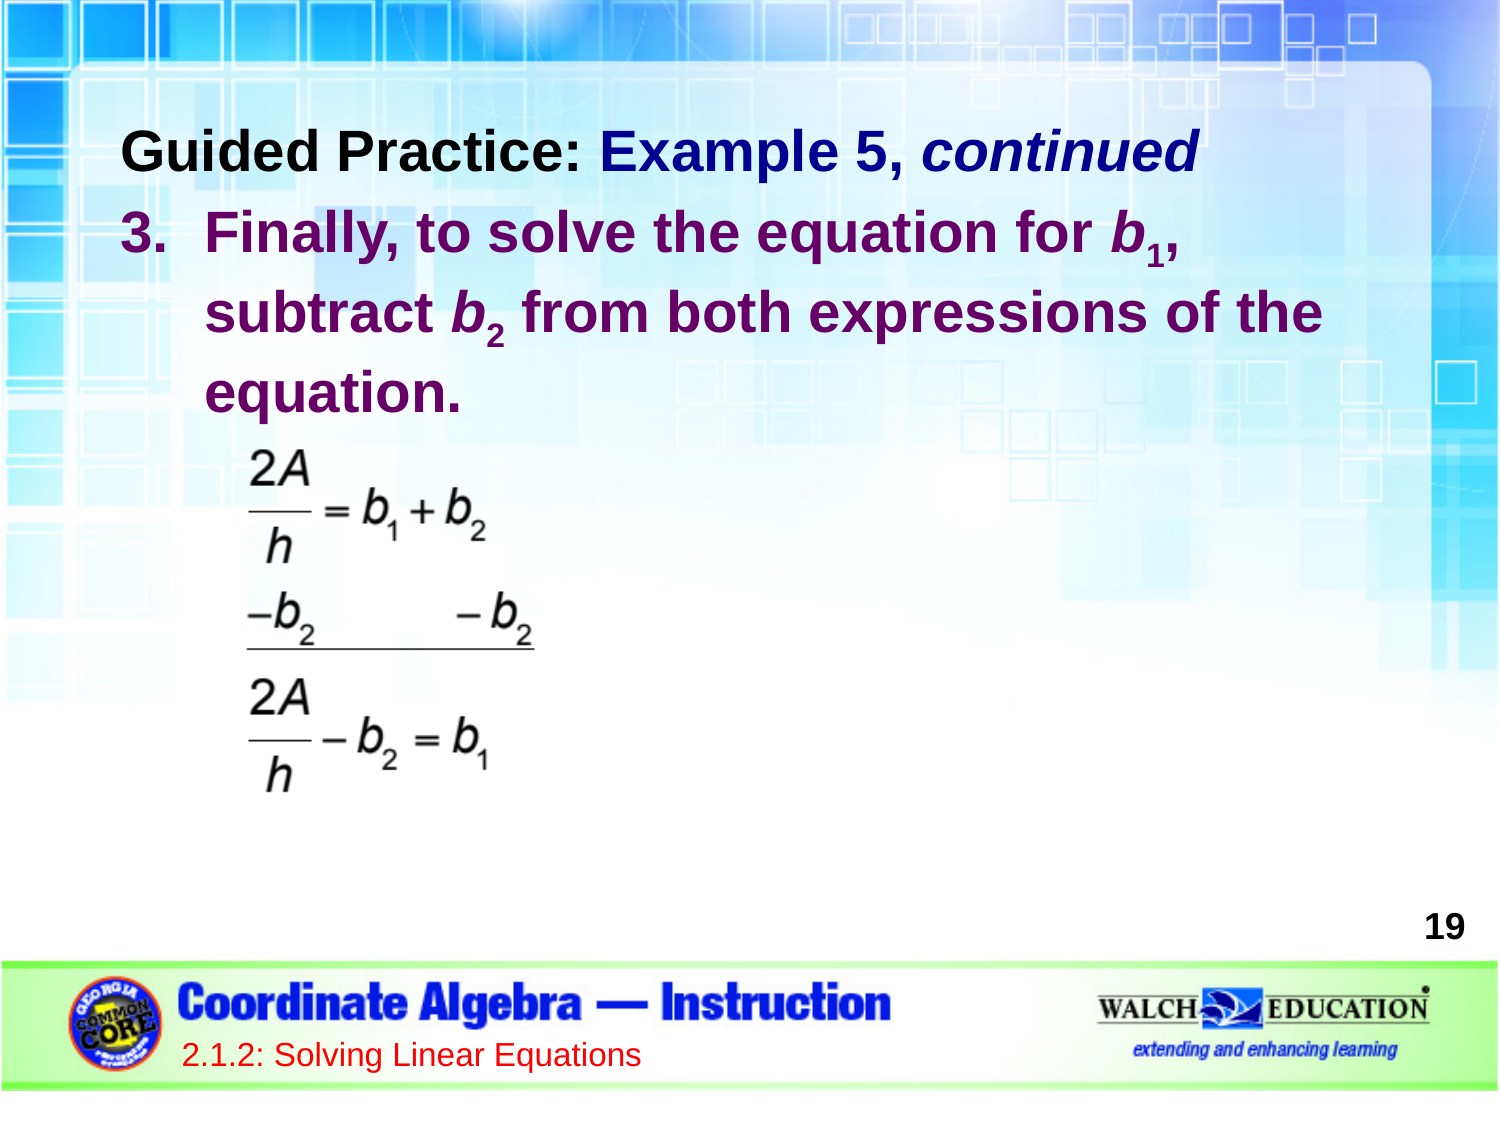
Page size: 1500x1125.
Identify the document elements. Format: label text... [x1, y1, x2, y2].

list 2.1.2: Solving Linear Equations [166, 1025, 1074, 1069]
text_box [244, 437, 539, 795]
subtitle Guided Practice: Example 5, continued Finally, to solve the equation for b1, subtract b2 from both expressions of the equation. [105, 105, 1394, 925]
slide_number 19 [1361, 901, 1481, 949]
picture [1, 0, 1500, 1091]
